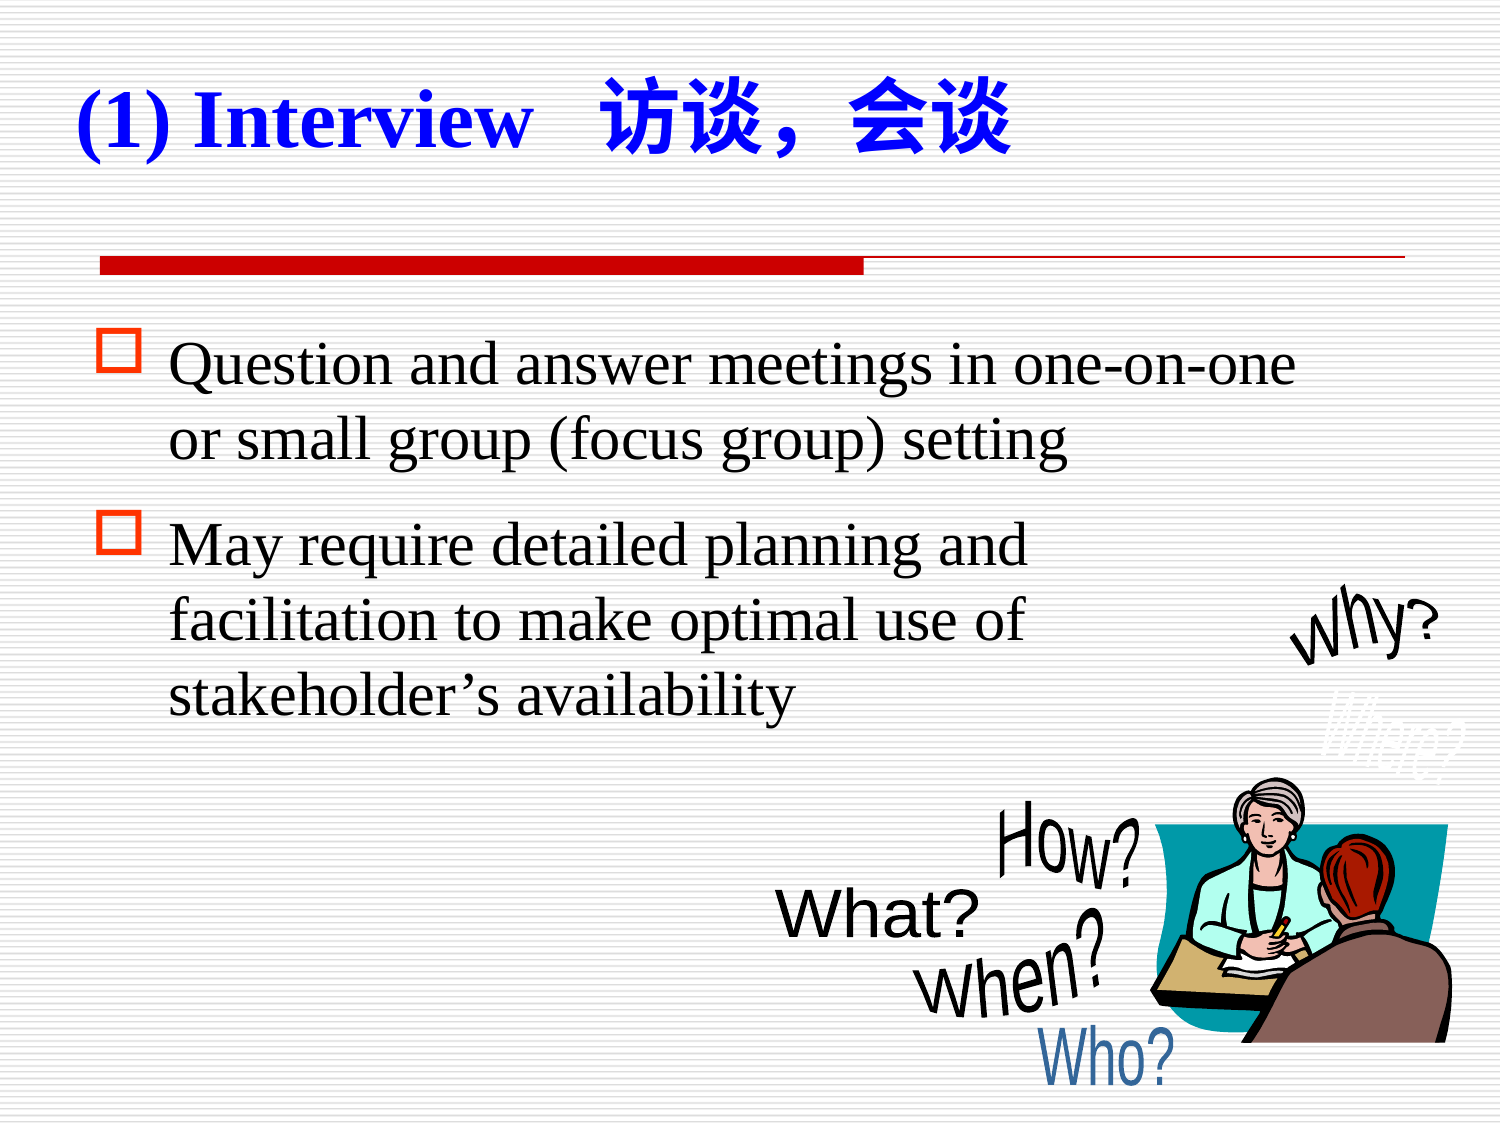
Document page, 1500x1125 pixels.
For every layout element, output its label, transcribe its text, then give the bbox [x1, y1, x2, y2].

text_box (1) Interview 访谈，会谈 [60, 68, 1029, 174]
text_box Question and answer meetings in one-on-one or small group (focus group) setting May require detailed planning and facilitation to make optimal use of stakeholder’s availability [76, 314, 1315, 990]
picture [0, 0, 1500, 1125]
